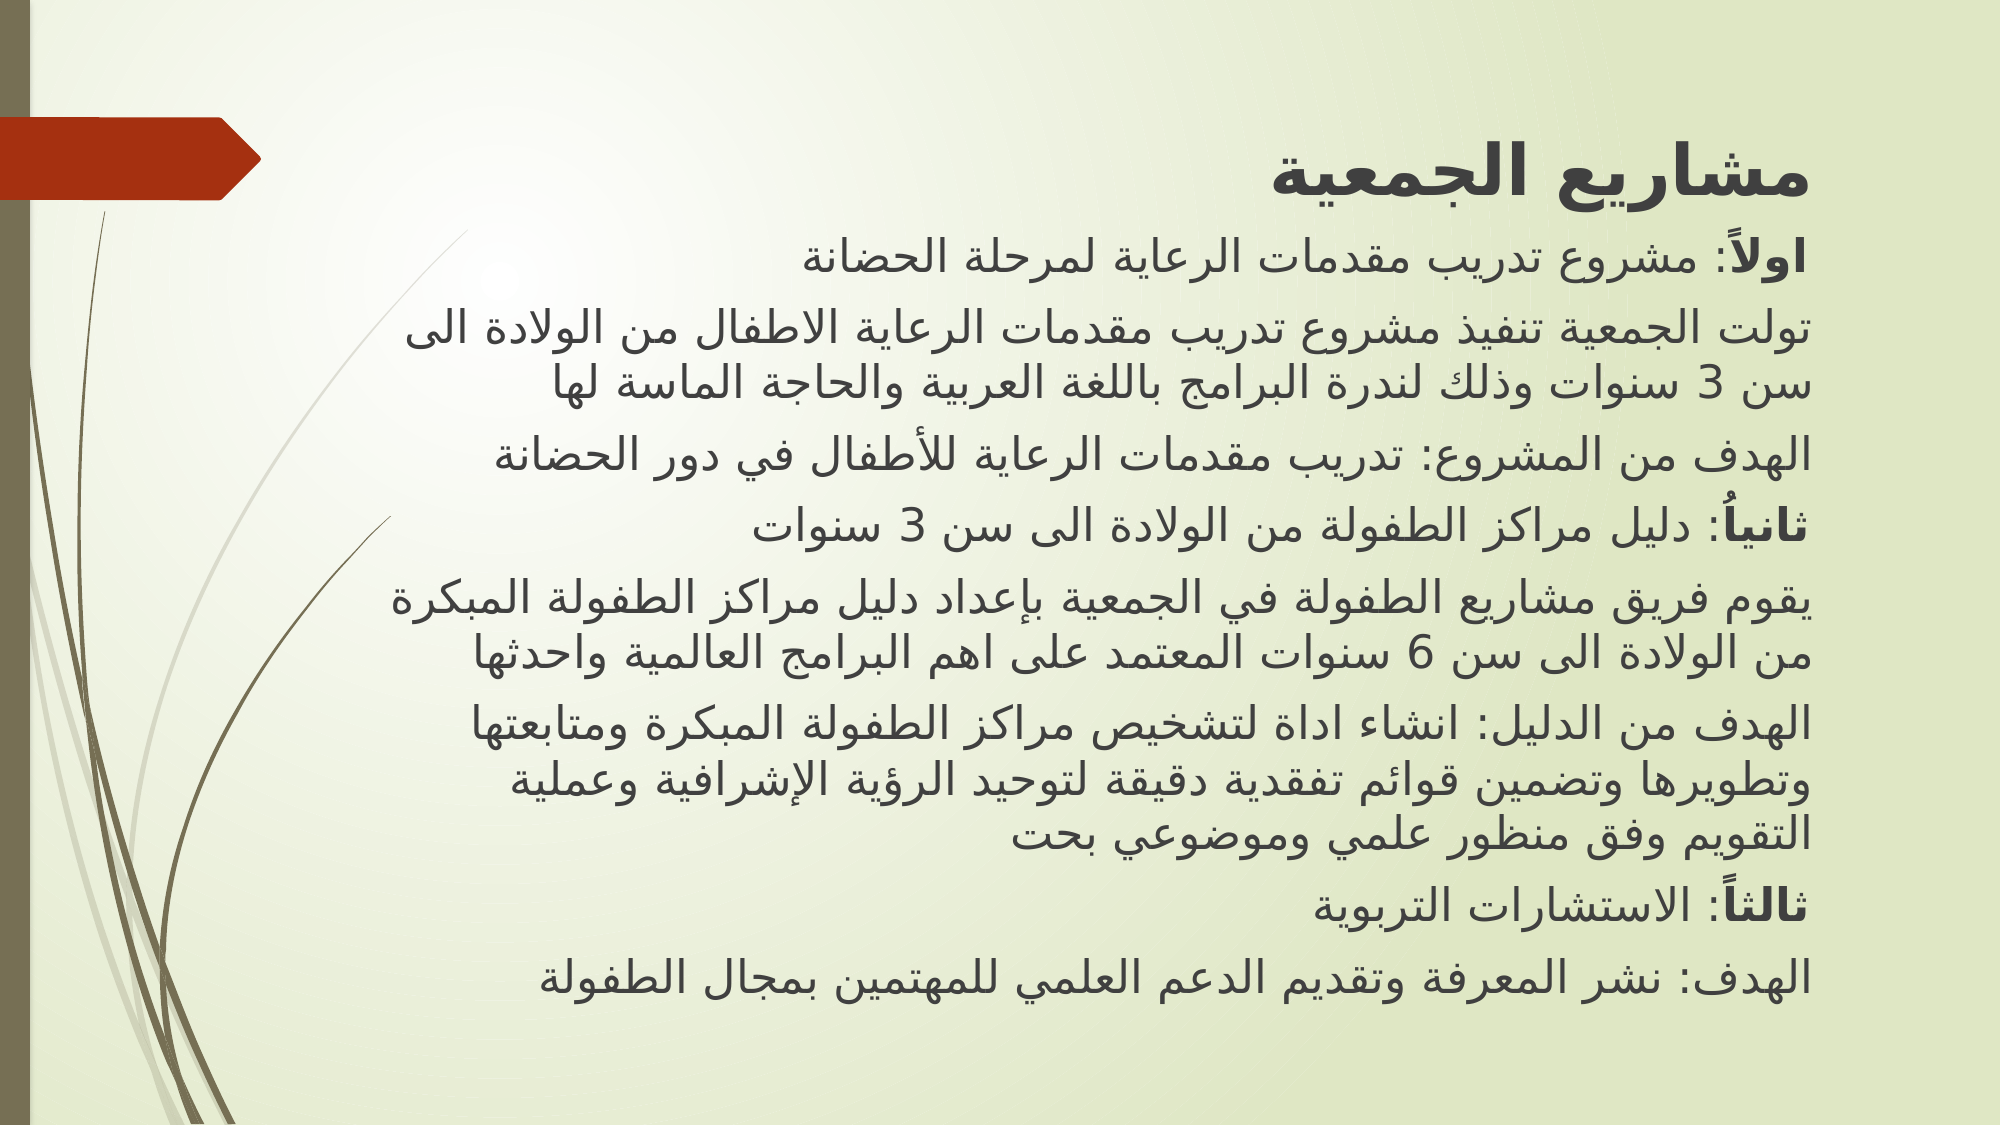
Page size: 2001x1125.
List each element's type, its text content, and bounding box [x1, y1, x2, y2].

list مشاريع الجمعية اولاً: مشروع تدريب مقدمات الرعاية لمرحلة الحضانة تولت الجمعية تنفيذ مشروع تدريب مقدمات الرعاية الاطفال من الولادة الى سن 3 سنوات وذلك لندرة البرامج باللغة العربية والحاجة الماسة لها الهدف من المشروع: تدريب مقدمات الرعاية للأطفال في دور الحضانة ثانياُ: دليل مراكز الطفولة من الولادة الى سن 3 سنوات يقوم فريق مشاريع الطفولة في الجمعية بإعداد دليل مراكز الطفولة المبكرة من الولادة الى سن 6 سنوات المعتمد على اهم البرامج العالمية واحدثها الهدف من الدليل: انشاء اداة لتشخيص مراكز الطفولة المبكرة ومتابعتها وتطويرها وتضمين قوائم تفقدية دقيقة لتوحيد الرؤية الإشرافية وعملية التقويم وفق منظور علمي وموضوعي بحت ثالثاً: الاستشارات التربوية الهدف: نشر المعرفة وتقديم الدعم العلمي للمهتمين بمجال الطفولة [366, 117, 1829, 1059]
